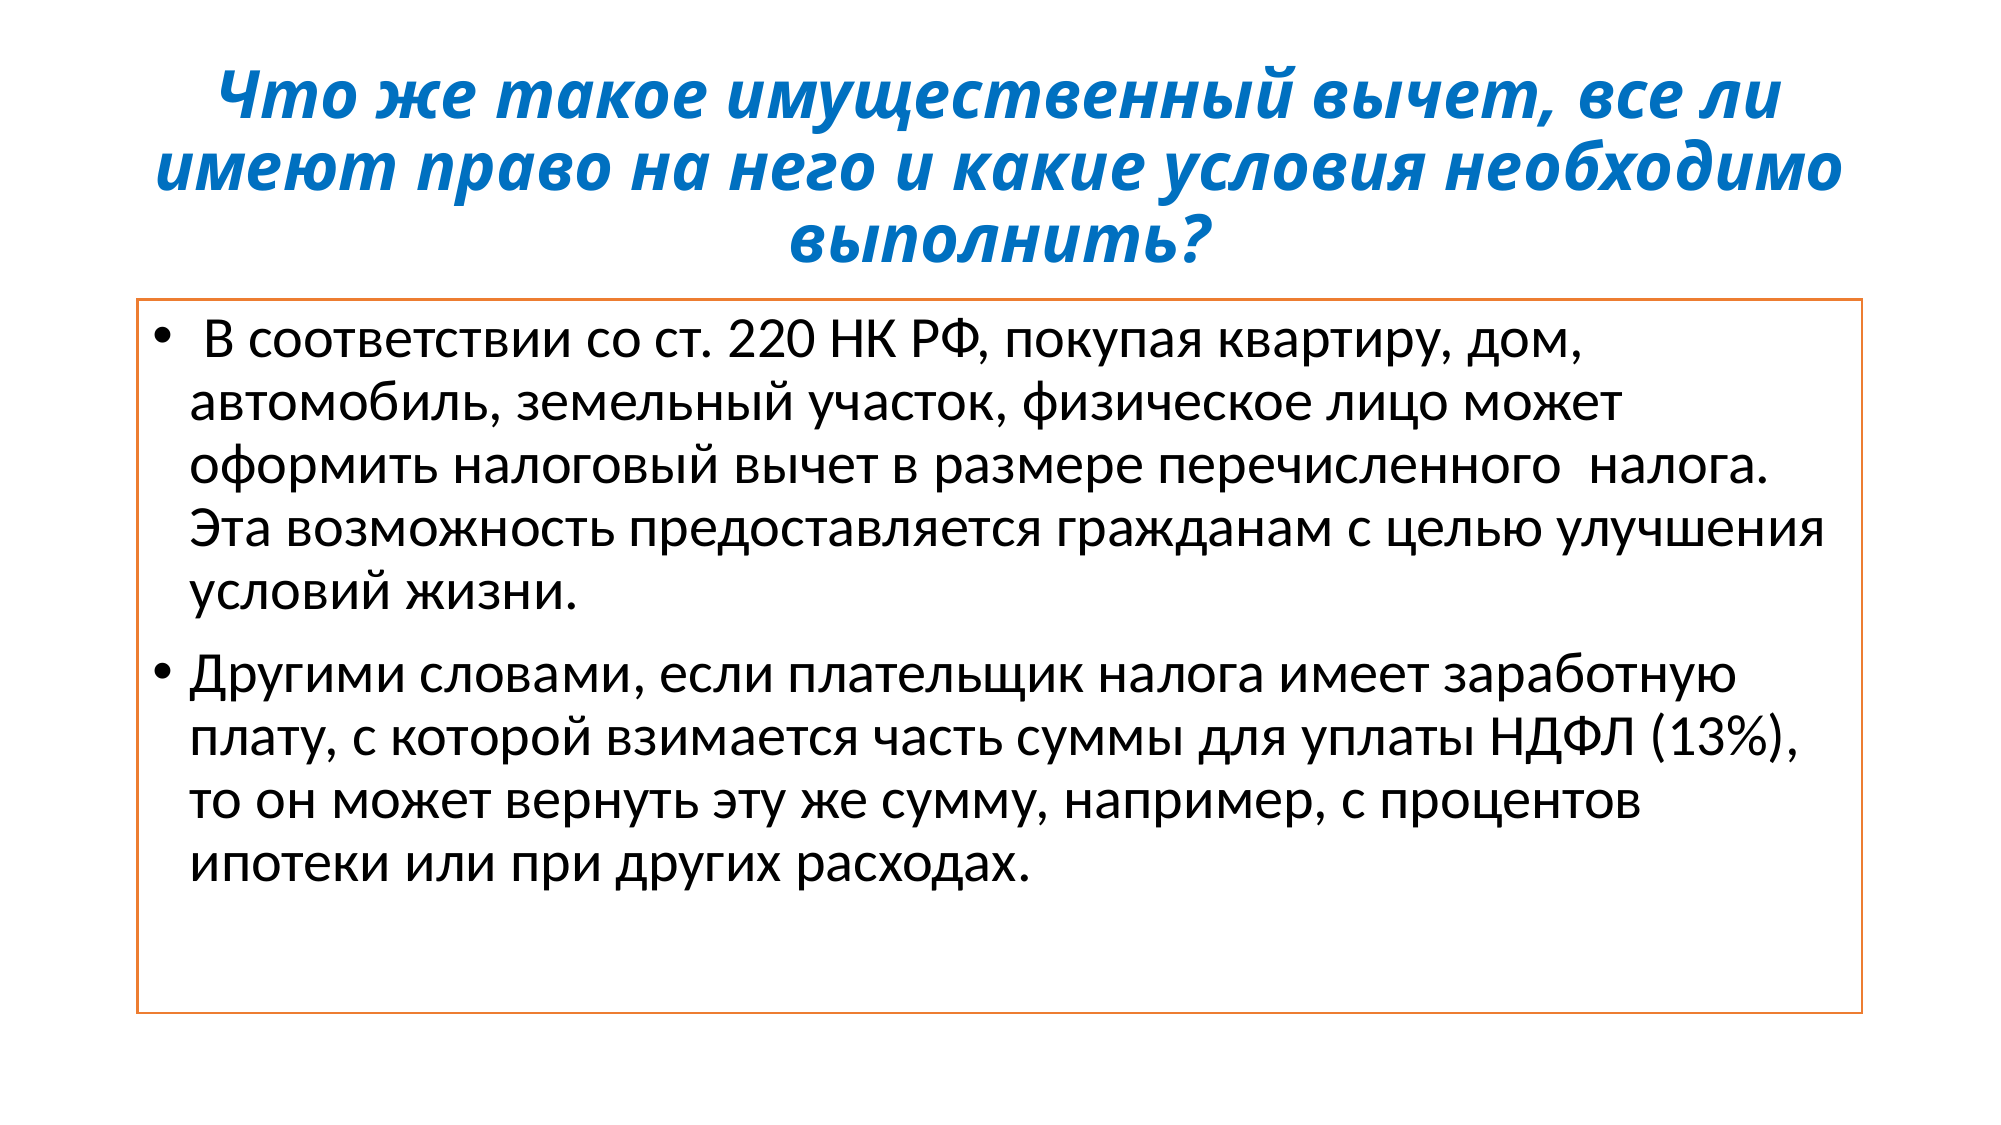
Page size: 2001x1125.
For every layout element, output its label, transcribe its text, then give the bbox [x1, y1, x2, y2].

title Что же такое имущественный вычет, все ли имеют право на него и какие условия необходимо выполнить? [137, 59, 1863, 278]
list В соответствии со ст. 220 НК РФ, покупая квартиру, дом, автомобиль, земельный участок, физическое лицо может оформить налоговый вычет в размере перечисленного налога. Эта возможность предоставляется гражданам с целью улучшения условий жизни. Другими словами, если плательщик налога имеет заработную плату, с которой взимается часть суммы для уплаты НДФЛ (13%), то он может вернуть эту же сумму, например, с процентов ипотеки или при других расходах. [136, 298, 1863, 1014]
